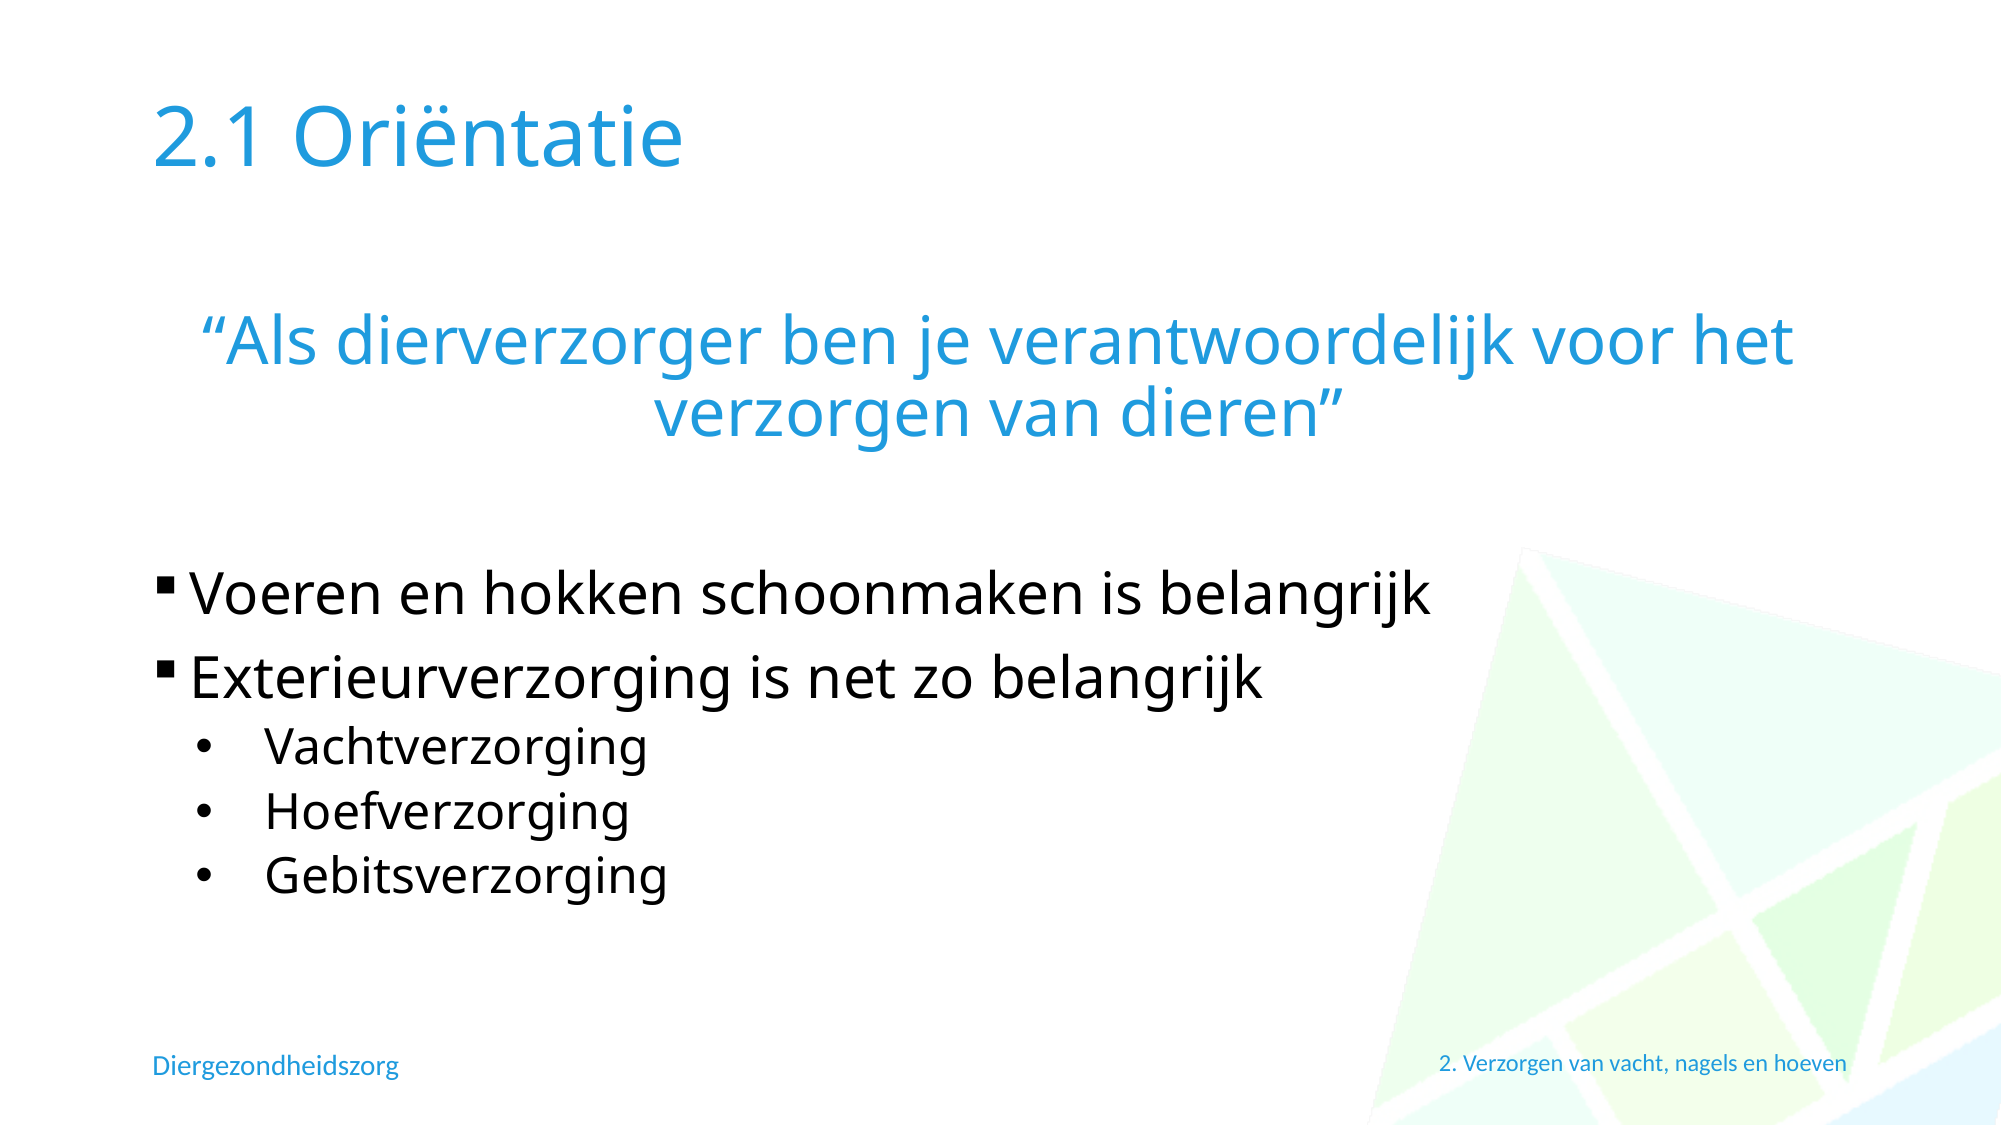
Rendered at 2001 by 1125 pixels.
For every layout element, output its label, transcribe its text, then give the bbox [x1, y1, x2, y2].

title 2.1 Oriëntatie [137, 59, 1863, 219]
list Diergezondheidszorg [137, 1042, 588, 1103]
list “Als dierverzorger ben je verantwoordelijk voor het verzorgen van dieren” Voeren en hokken schoonmaken is belangrijk Exterieurverzorging is net zo belangrijk Vachtverzorging Hoefverzorging Gebitsverzorging [137, 299, 1863, 1014]
list 2. Verzorgen van vacht, nagels en hoeven [1412, 1042, 1863, 1103]
